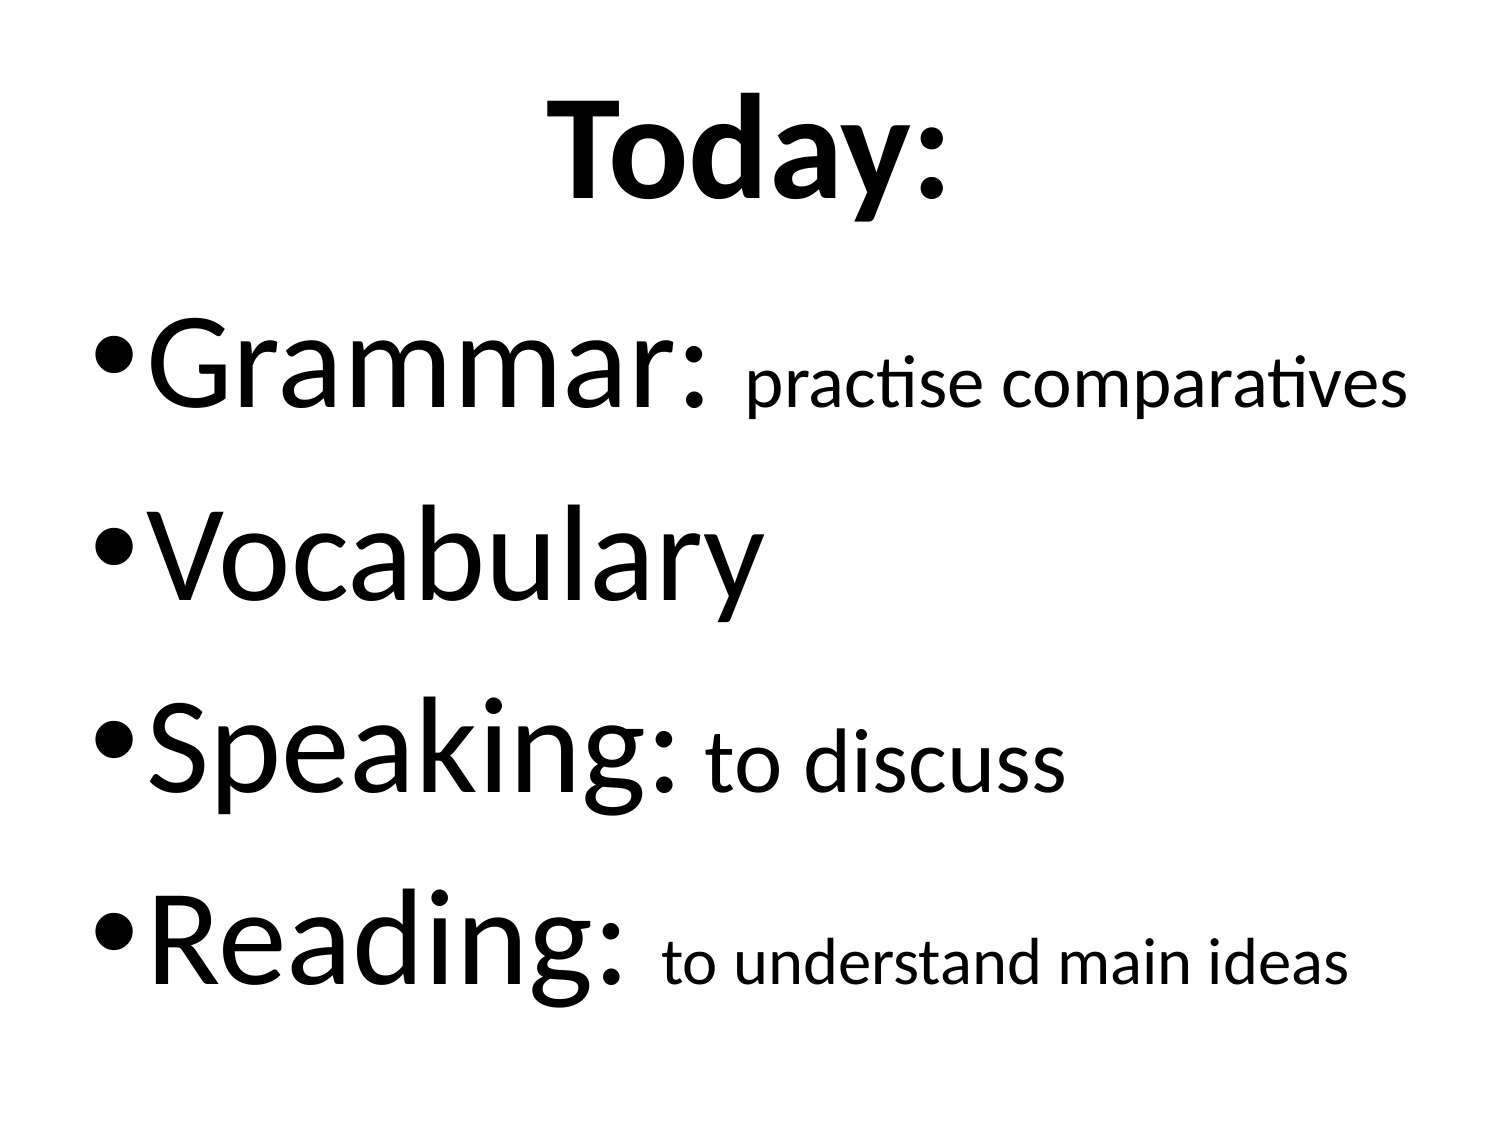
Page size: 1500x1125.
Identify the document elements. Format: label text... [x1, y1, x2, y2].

list Grammar: practise comparatives Vocabulary Speaking: to discuss Reading: to understand main ideas [75, 262, 1447, 1059]
title Today: [75, 45, 1425, 233]
